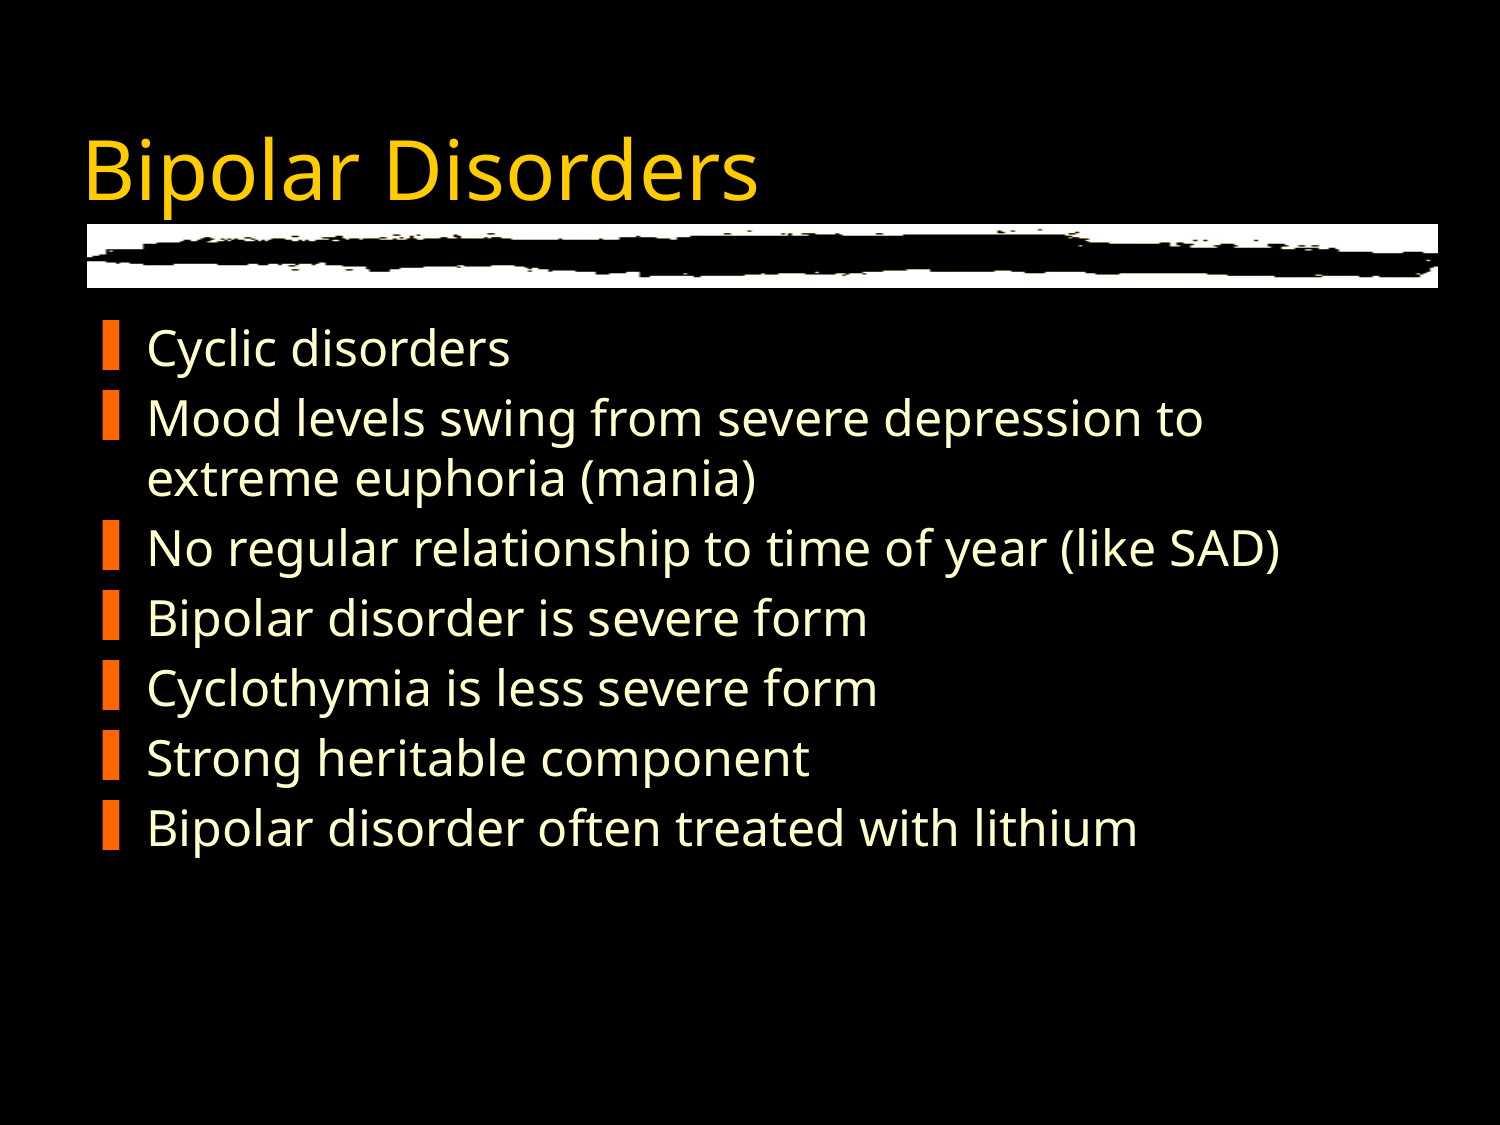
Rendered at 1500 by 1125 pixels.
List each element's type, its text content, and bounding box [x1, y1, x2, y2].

list Cyclic disorders Mood levels swing from severe depression to extreme euphoria (mania) No regular relationship to time of year (like SAD) Bipolar disorder is severe form Cyclothymia is less severe form Strong heritable component Bipolar disorder often treated with lithium [74, 309, 1417, 1051]
title Bipolar Disorders [66, 37, 1342, 226]
